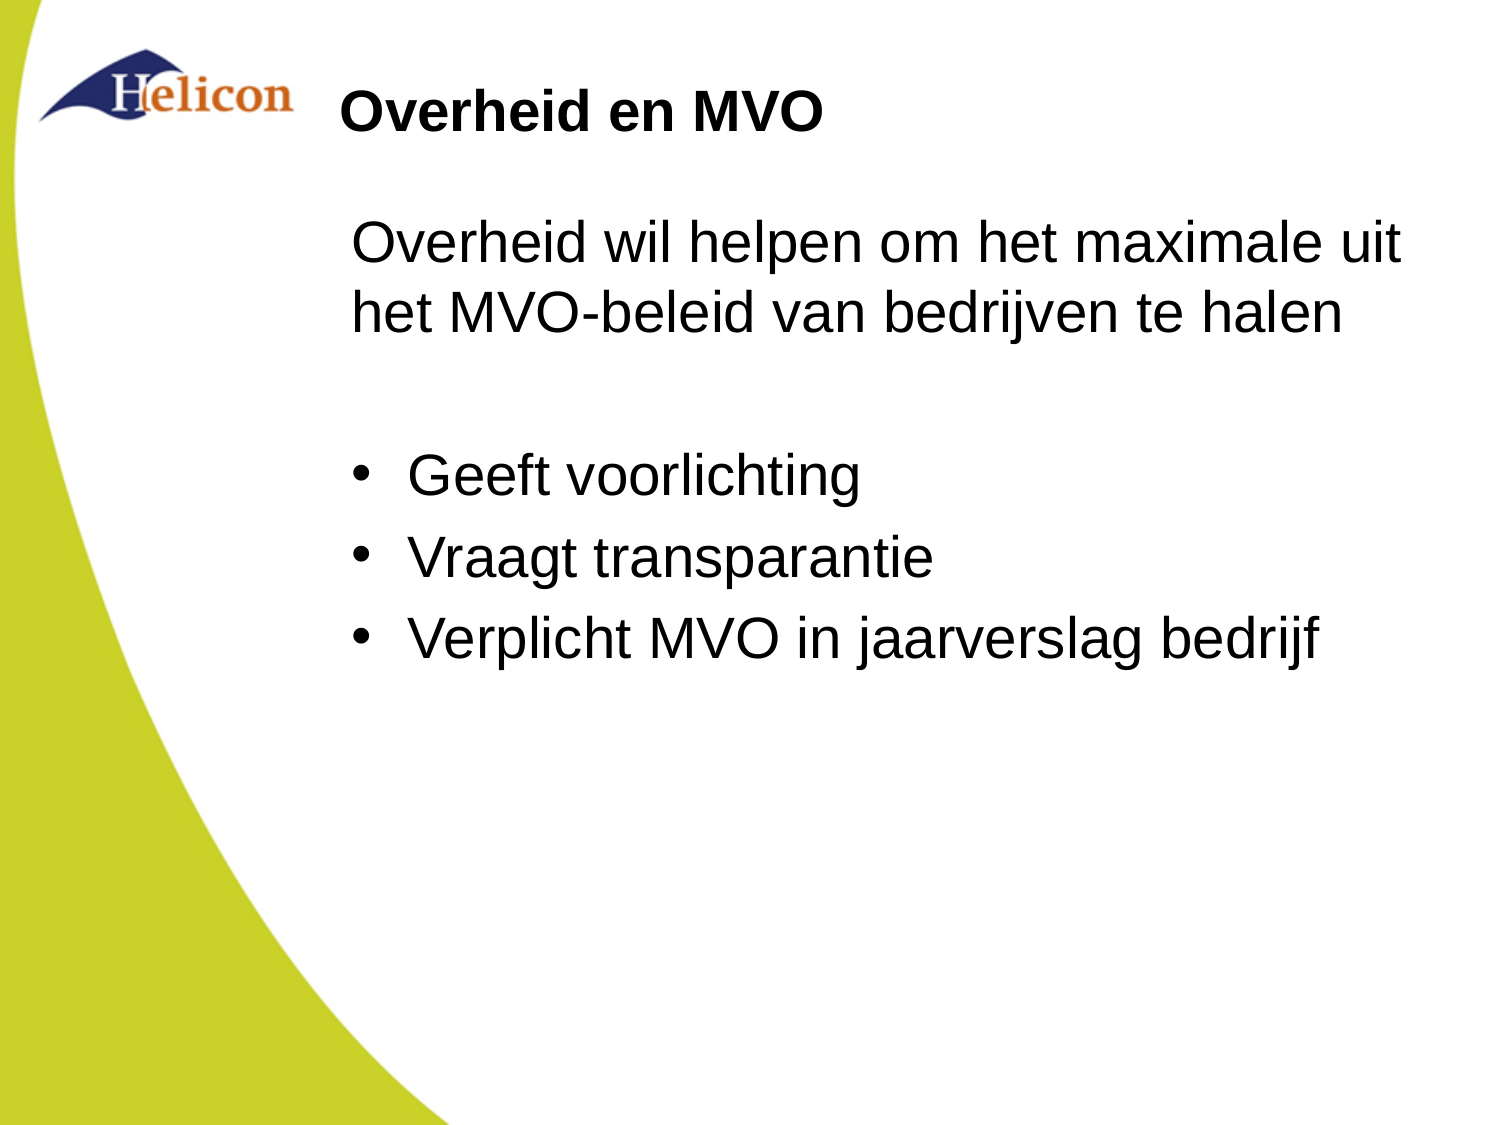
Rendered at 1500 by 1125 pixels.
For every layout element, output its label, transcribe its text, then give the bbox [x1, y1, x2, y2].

title Overheid en MVO [324, 54, 1415, 161]
list Overheid wil helpen om het maximale uit het MVO-beleid van bedrijven te halen Geeft voorlichting Vraagt transparantie Verplicht MVO in jaarverslag bedrijf [336, 196, 1425, 1005]
picture [0, 0, 1500, 1125]
